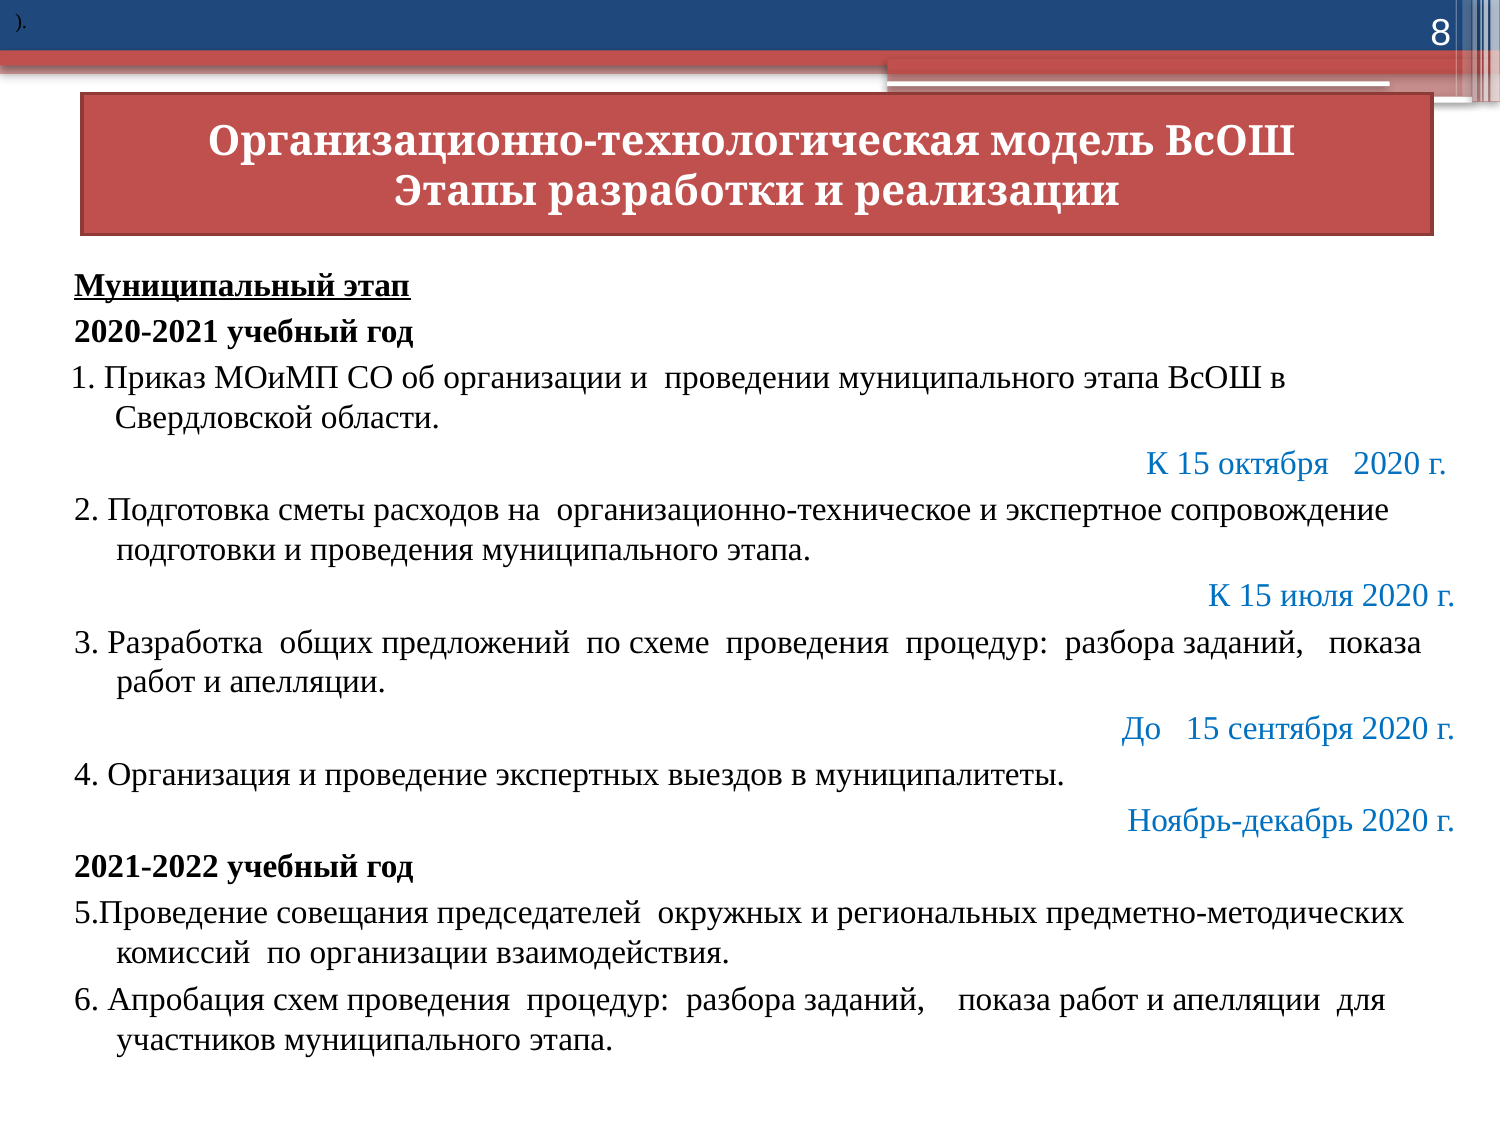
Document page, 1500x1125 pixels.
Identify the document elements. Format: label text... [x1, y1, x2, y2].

title Организационно-технологическая модель ВсОШ Этапы разработки и реализации [80, 92, 1434, 236]
slide_number 8 [1340, 0, 1466, 61]
list Муниципальный этап 2020-2021 учебный год 1. Приказ МОиМП СО об организации и проведении муниципального этапа ВсОШ в Свердловской области. К 15 октября 2020 г. 2. Подготовка сметы расходов на организационно-техническое и экспертное сопровождение подготовки и проведения муниципального этапа. К 15 июля 2020 г. 3. Разработка общих предложений по схеме проведения процедур: разбора заданий, показа работ и апелляции. До 15 сентября 2020 г. 4. Организация и проведение экспертных выездов в муниципалитеты. Ноябрь-декабрь 2020 г. 2021-2022 учебный год 5.Проведение совещания председателей окружных и региональных предметно-методических комиссий по организации взаимодействия. 6. Апробация схем проведения процедур: разбора заданий, показа работ и апелляции для участников муниципального этапа. [41, 255, 1471, 1065]
text_box ). [0, 0, 43, 41]
